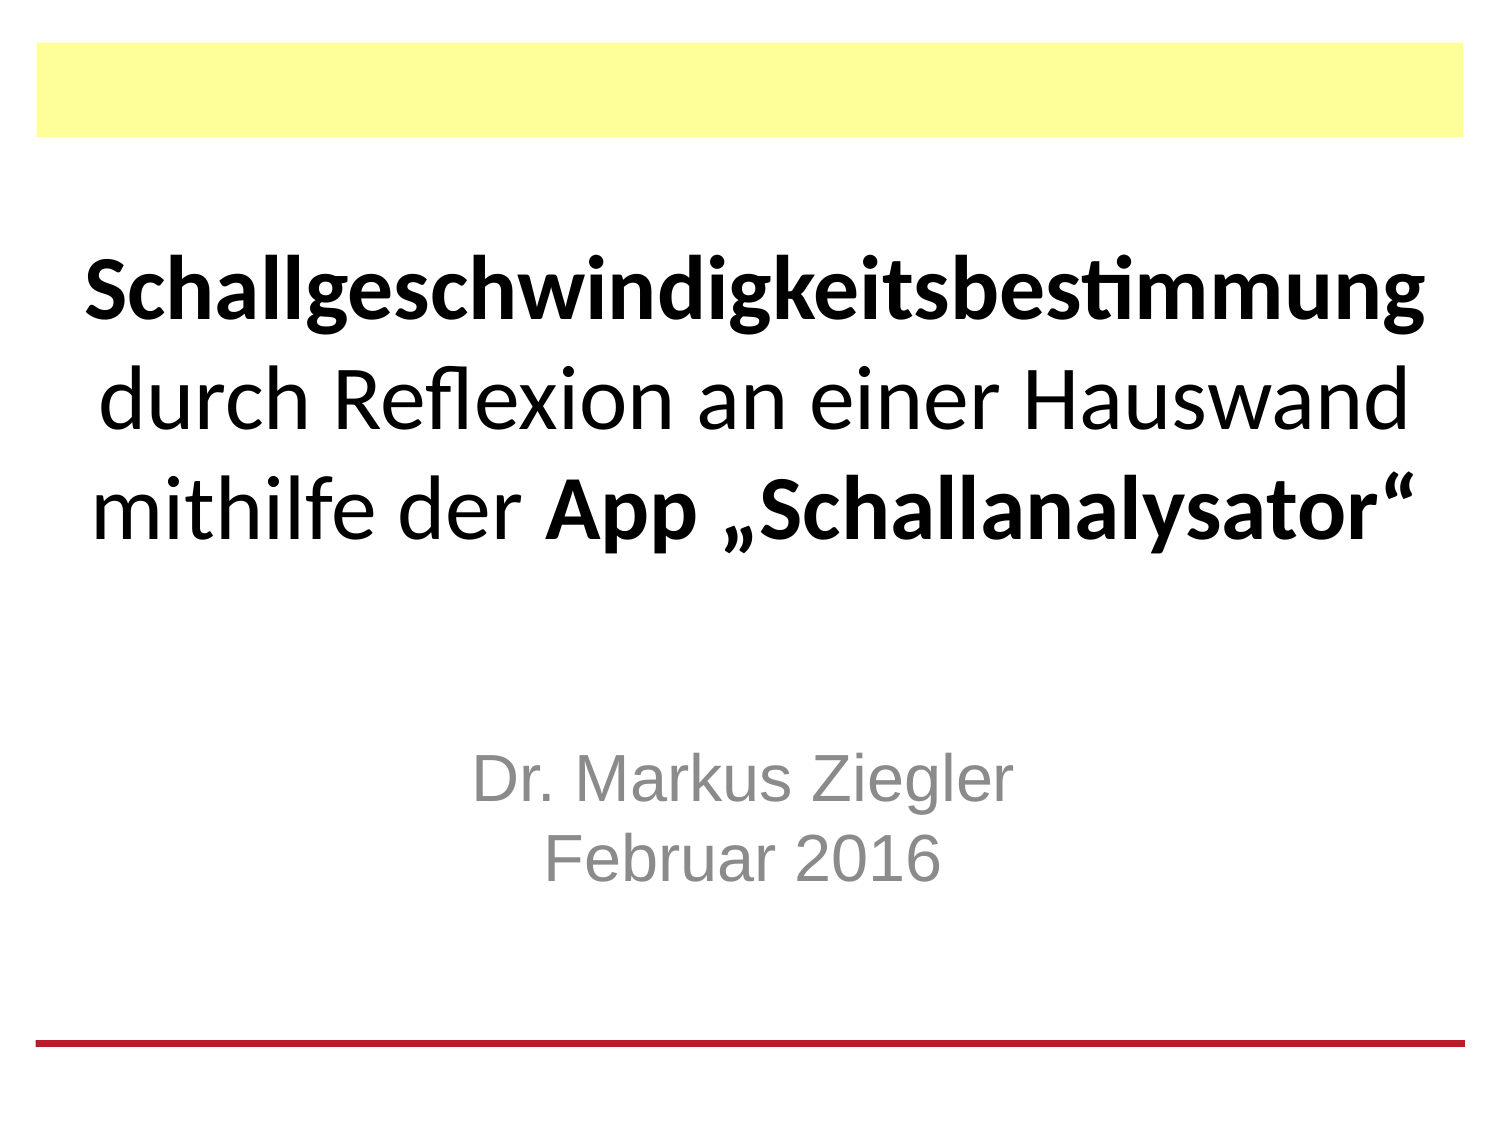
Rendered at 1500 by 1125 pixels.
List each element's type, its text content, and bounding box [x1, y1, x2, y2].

subtitle Dr. Markus Ziegler Februar 2016 [218, 727, 1269, 965]
title Schallgeschwindigkeitsbestimmung durch Reflexion an einer Hauswand mithilfe der App „Schallanalysator“ [64, 220, 1447, 670]
